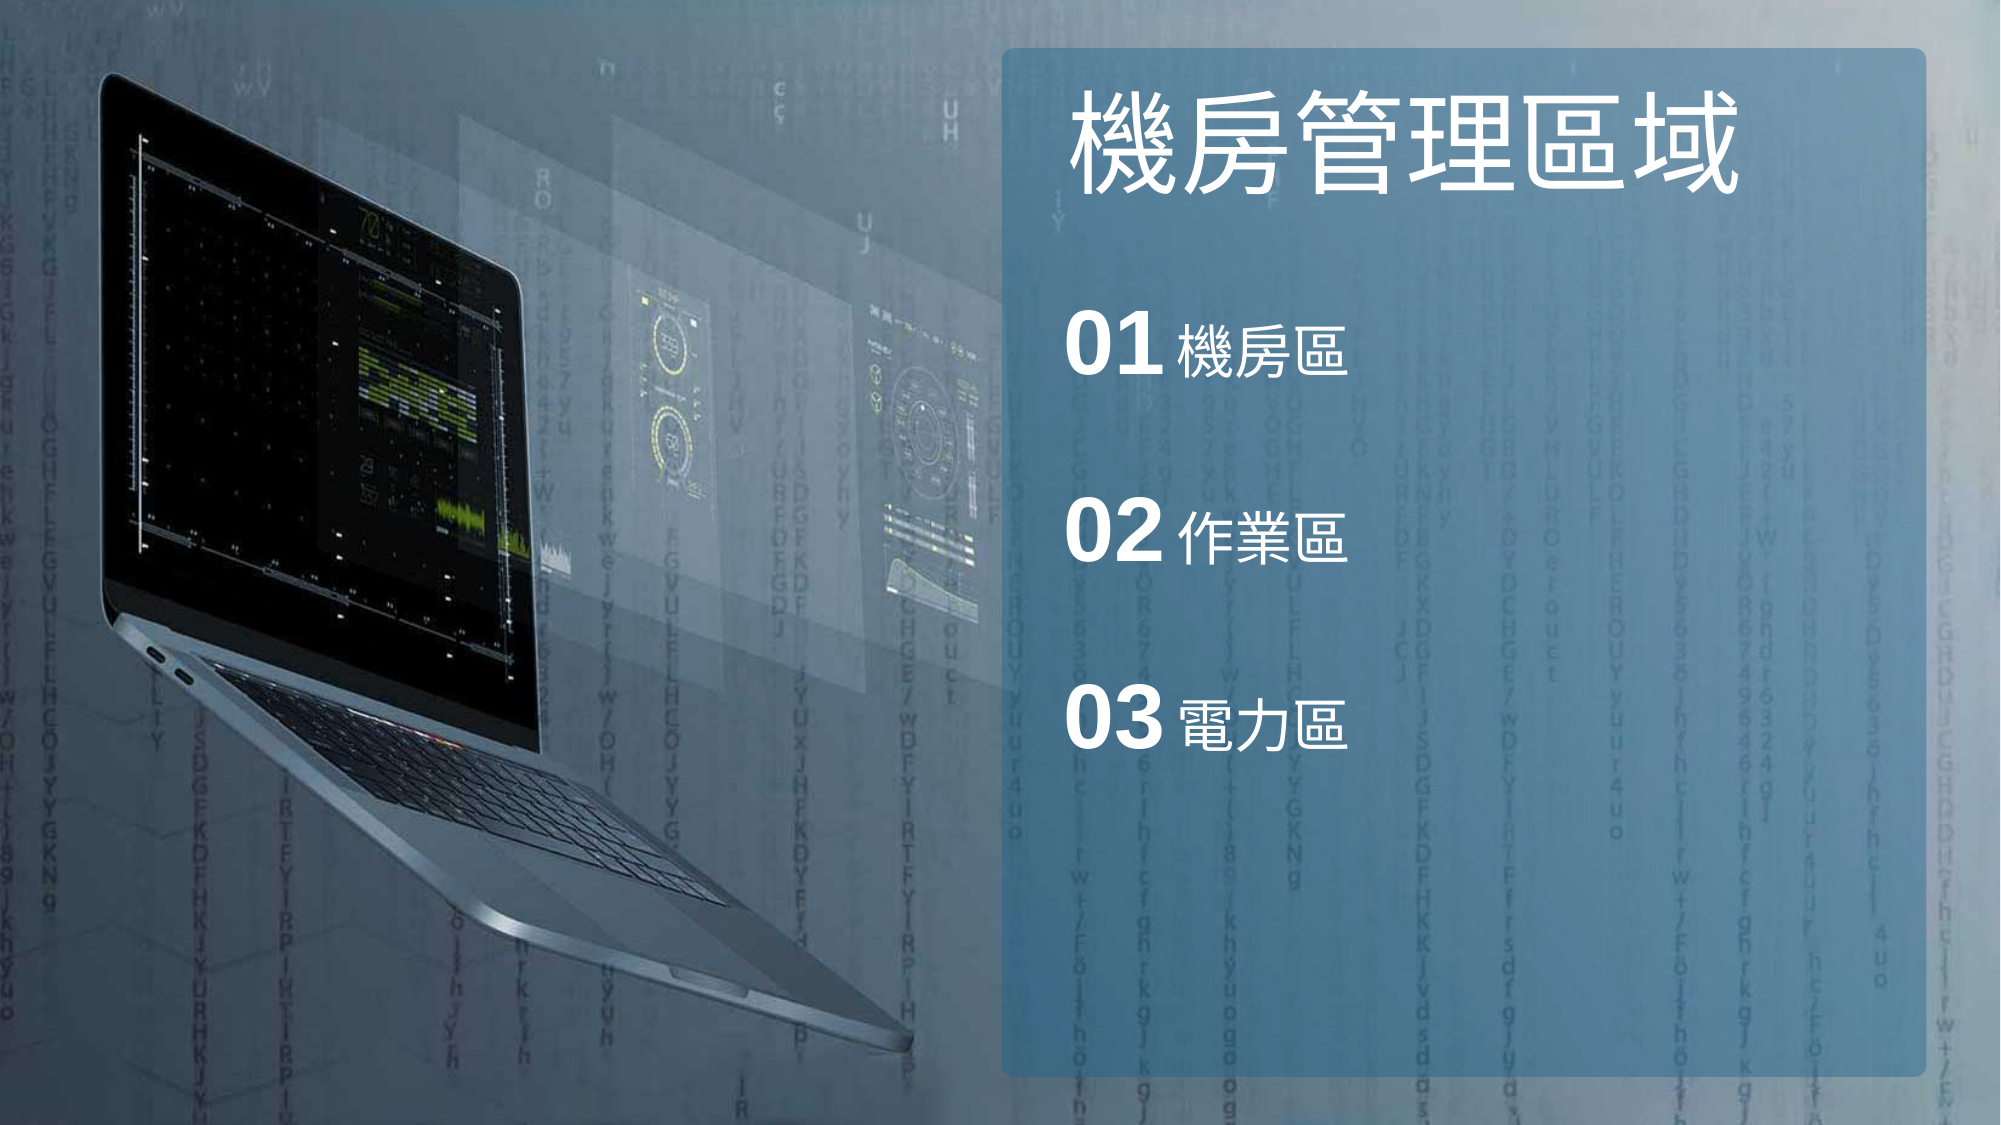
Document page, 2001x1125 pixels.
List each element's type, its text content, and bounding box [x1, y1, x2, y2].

picture [0, 0, 2001, 1125]
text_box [1034, 275, 1924, 404]
text_box [1000, 47, 1928, 1078]
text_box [1034, 649, 1924, 778]
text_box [1034, 462, 1924, 591]
text_box 機房管理區域 [1053, 65, 1872, 215]
